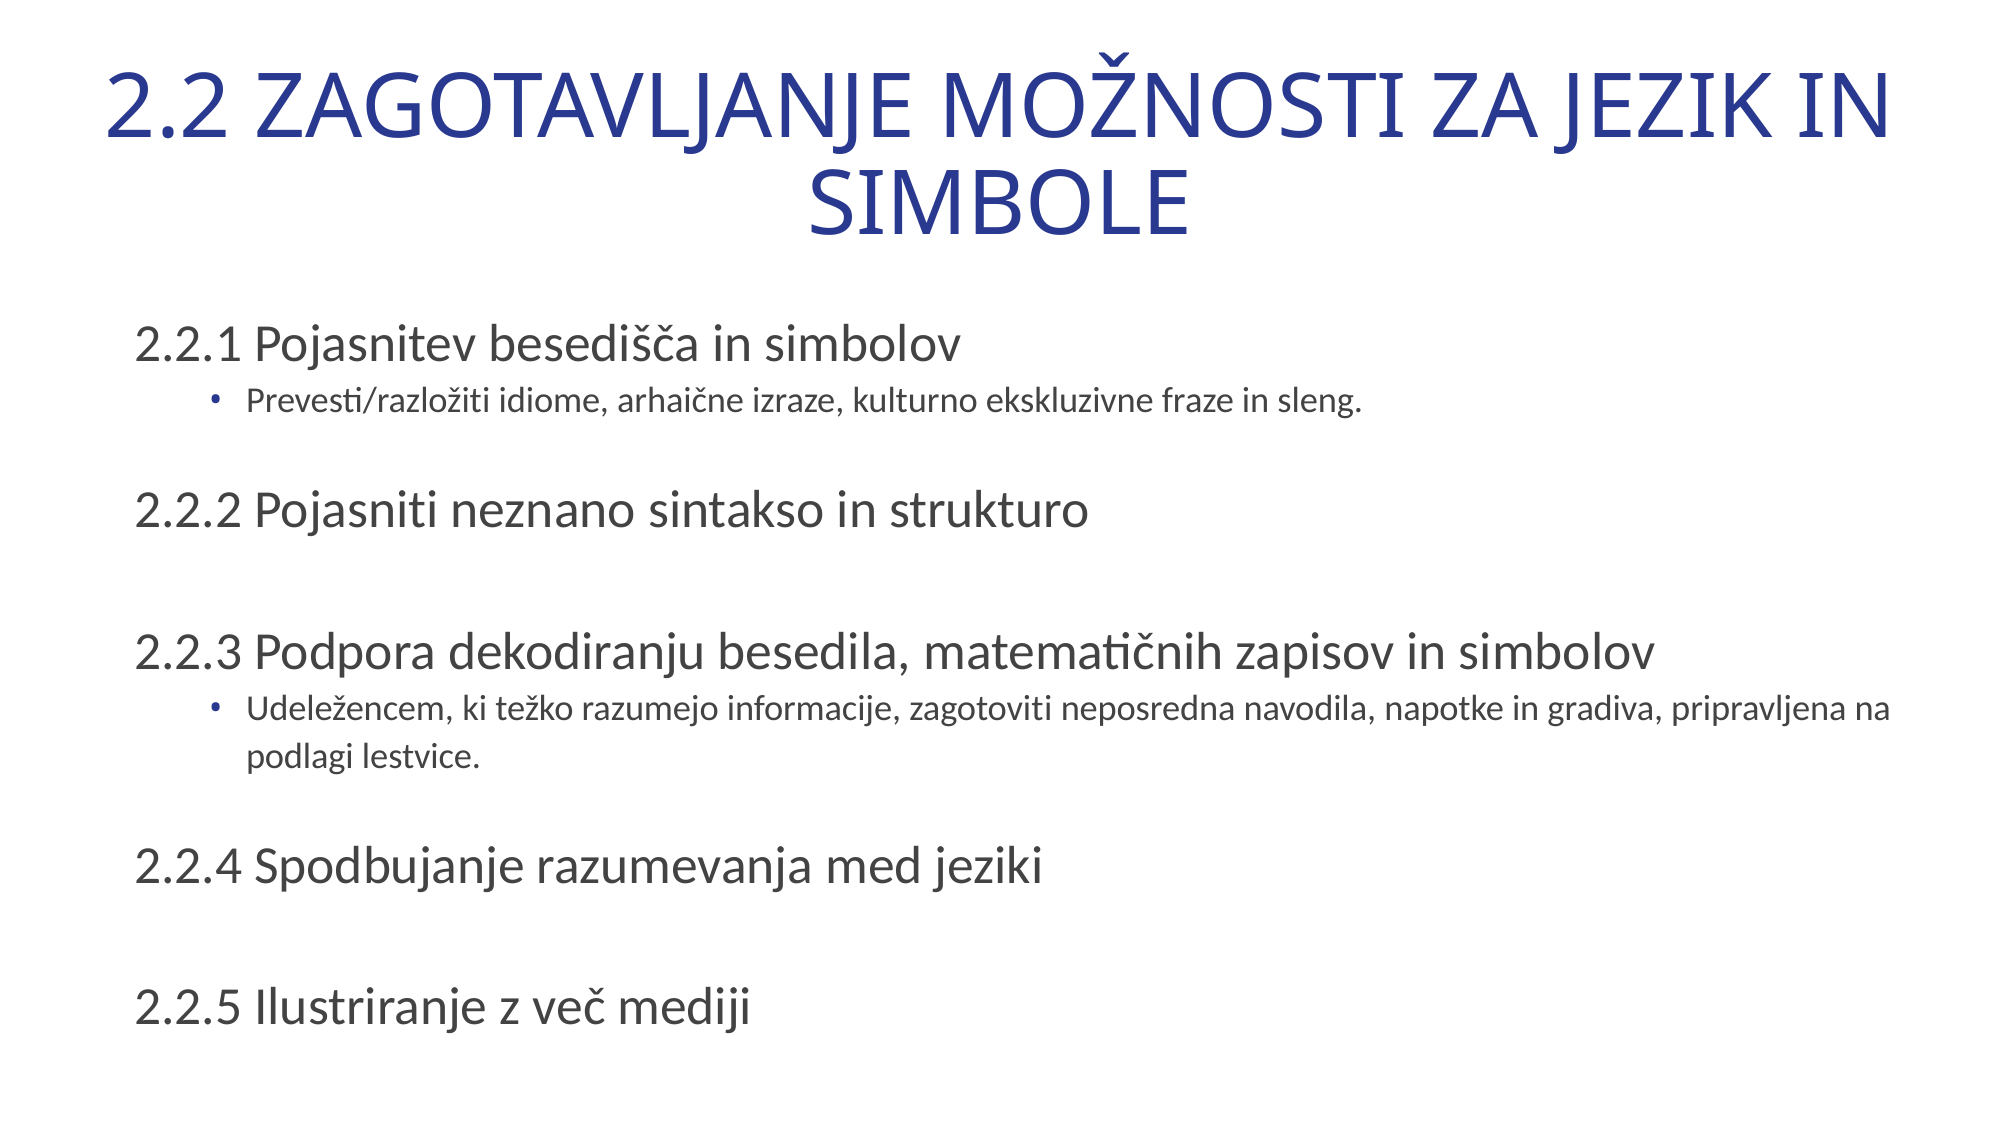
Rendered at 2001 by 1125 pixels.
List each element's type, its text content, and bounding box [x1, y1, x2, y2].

list 2.2.1 Pojasnitev besedišča in simbolov Prevesti/razložiti idiome, arhaične izraze, kulturno ekskluzivne fraze in sleng. 2.2.2 Pojasniti neznano sintakso in strukturo 2.2.3 Podpora dekodiranju besedila, matematičnih zapisov in simbolov Udeležencem, ki težko razumejo informacije, zagotoviti neposredna navodila, napotke in gradiva, pripravljena na podlagi lestvice. 2.2.4 Spodbujanje razumevanja med jeziki 2.2.5 Ilustriranje z več mediji [119, 294, 1949, 1046]
title 2.2 ZAGOTAVLJANJE MOŽNOSTI ZA JEZIK IN SIMBOLE [65, 48, 1935, 266]
